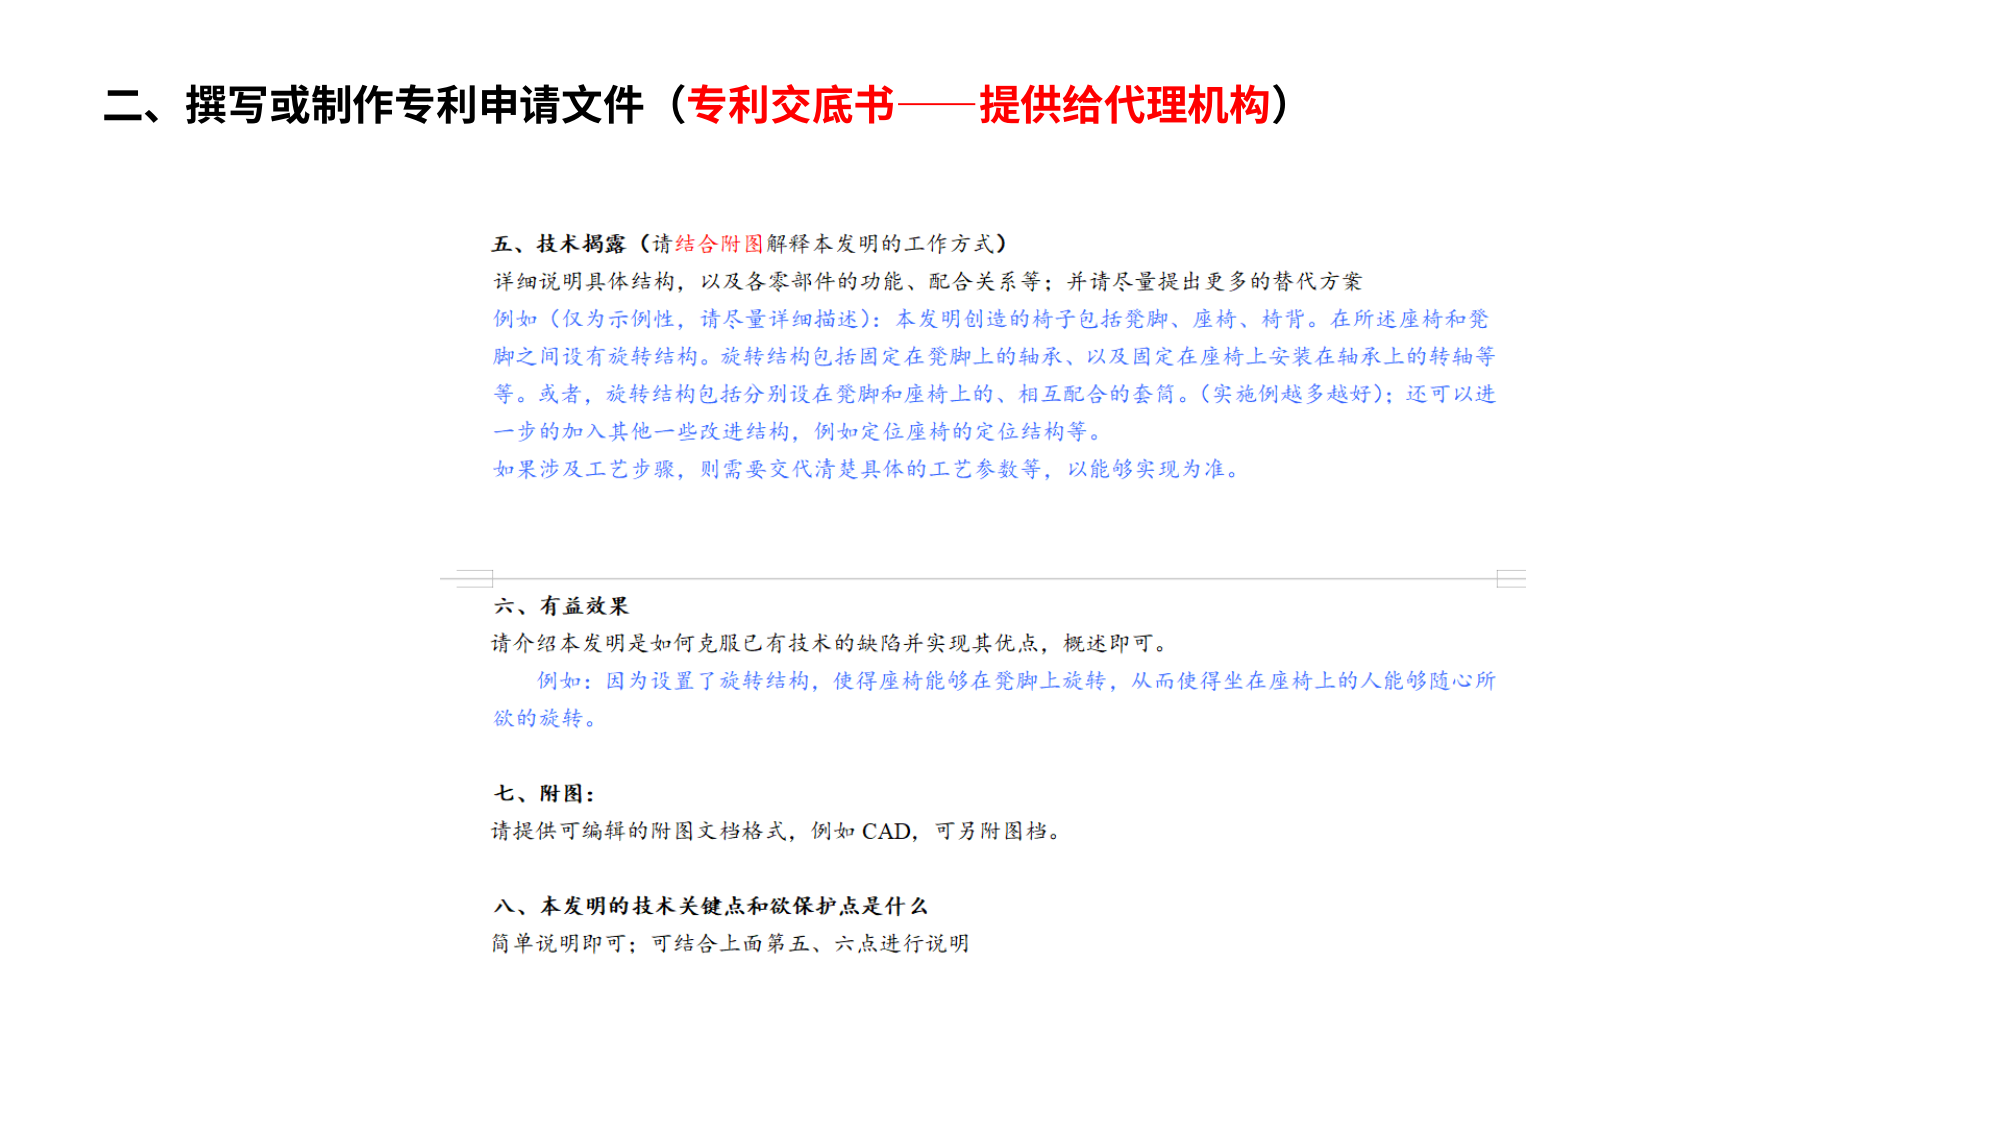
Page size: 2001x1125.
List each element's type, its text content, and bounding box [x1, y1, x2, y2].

title 二、撰写或制作专利申请文件（专利交底书——提供给代理机构） [87, 47, 1438, 160]
picture [440, 205, 1526, 962]
